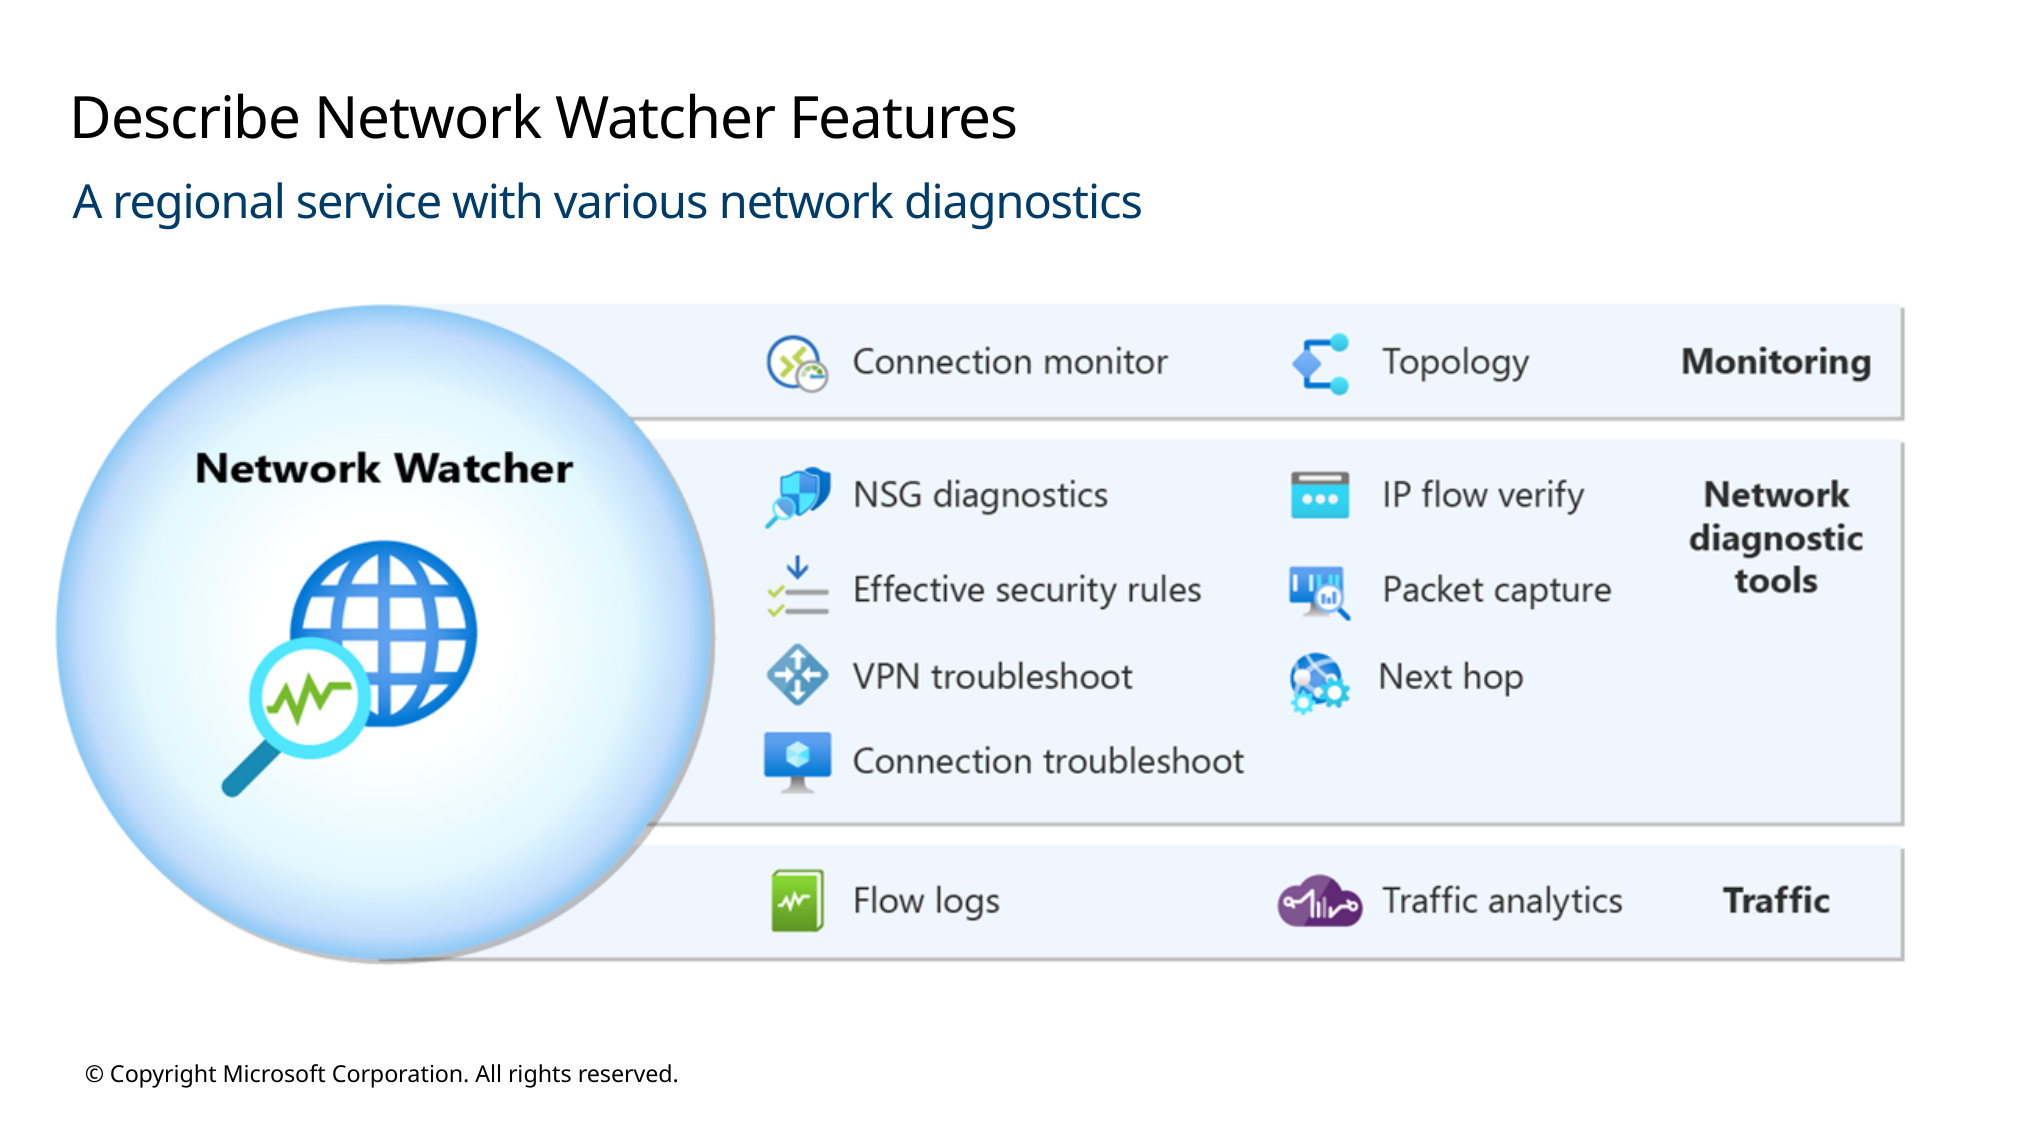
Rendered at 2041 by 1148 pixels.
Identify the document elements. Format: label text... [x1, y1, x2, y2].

list A regional service with various network diagnostics [72, 163, 1971, 293]
picture [42, 291, 1919, 977]
title Describe Network Watcher Features [70, 73, 1968, 182]
